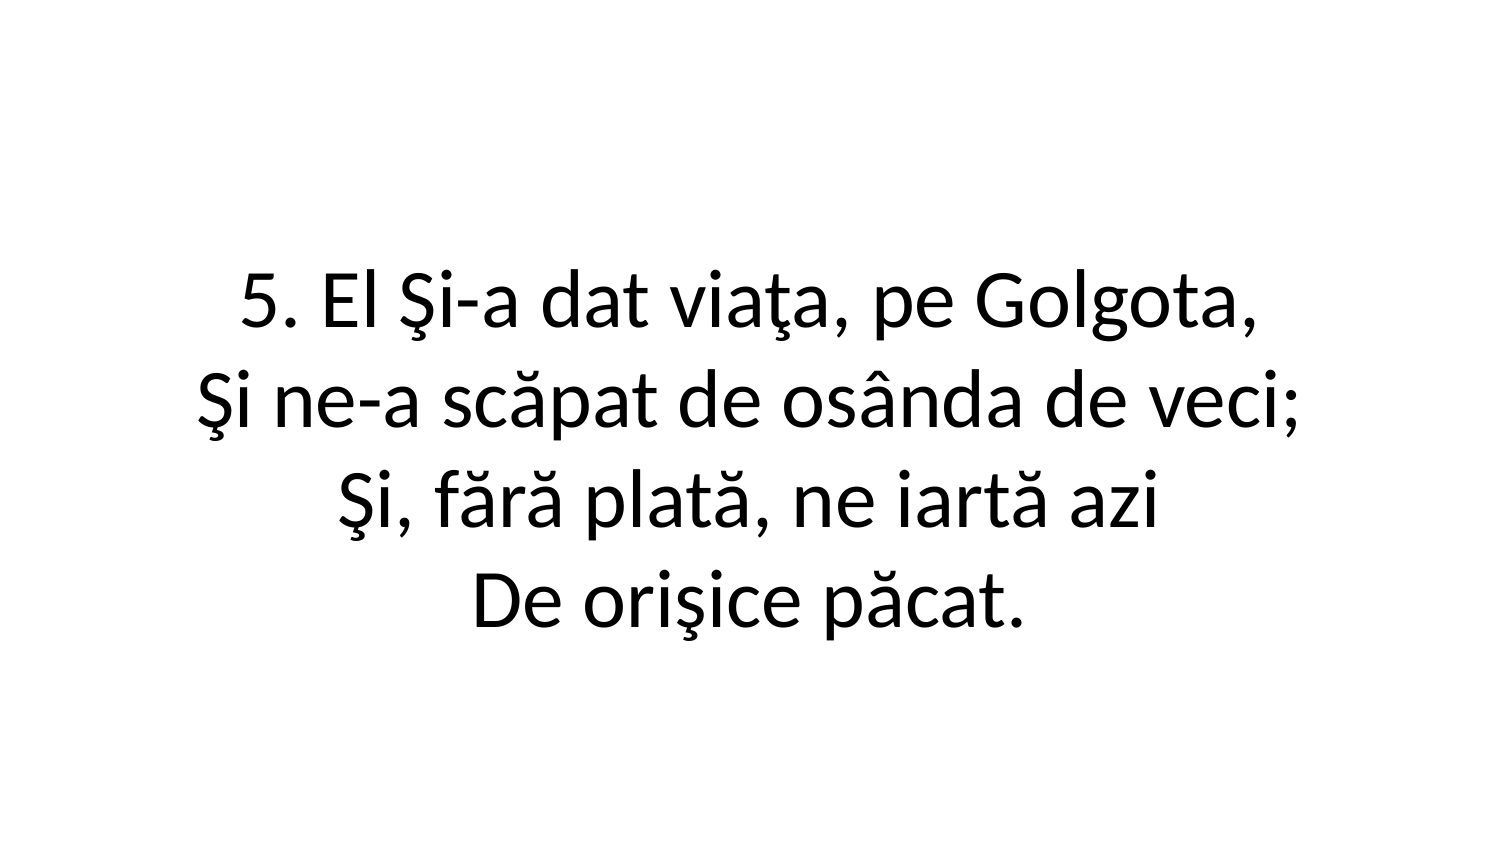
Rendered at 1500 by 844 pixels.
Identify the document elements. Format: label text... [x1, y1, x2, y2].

text_box 5. El Şi-a dat viaţa, pe Golgota, Şi ne-a scăpat de osânda de veci; Şi, fără plată, ne iartă azi De orişice păcat. [181, 192, 1319, 652]
